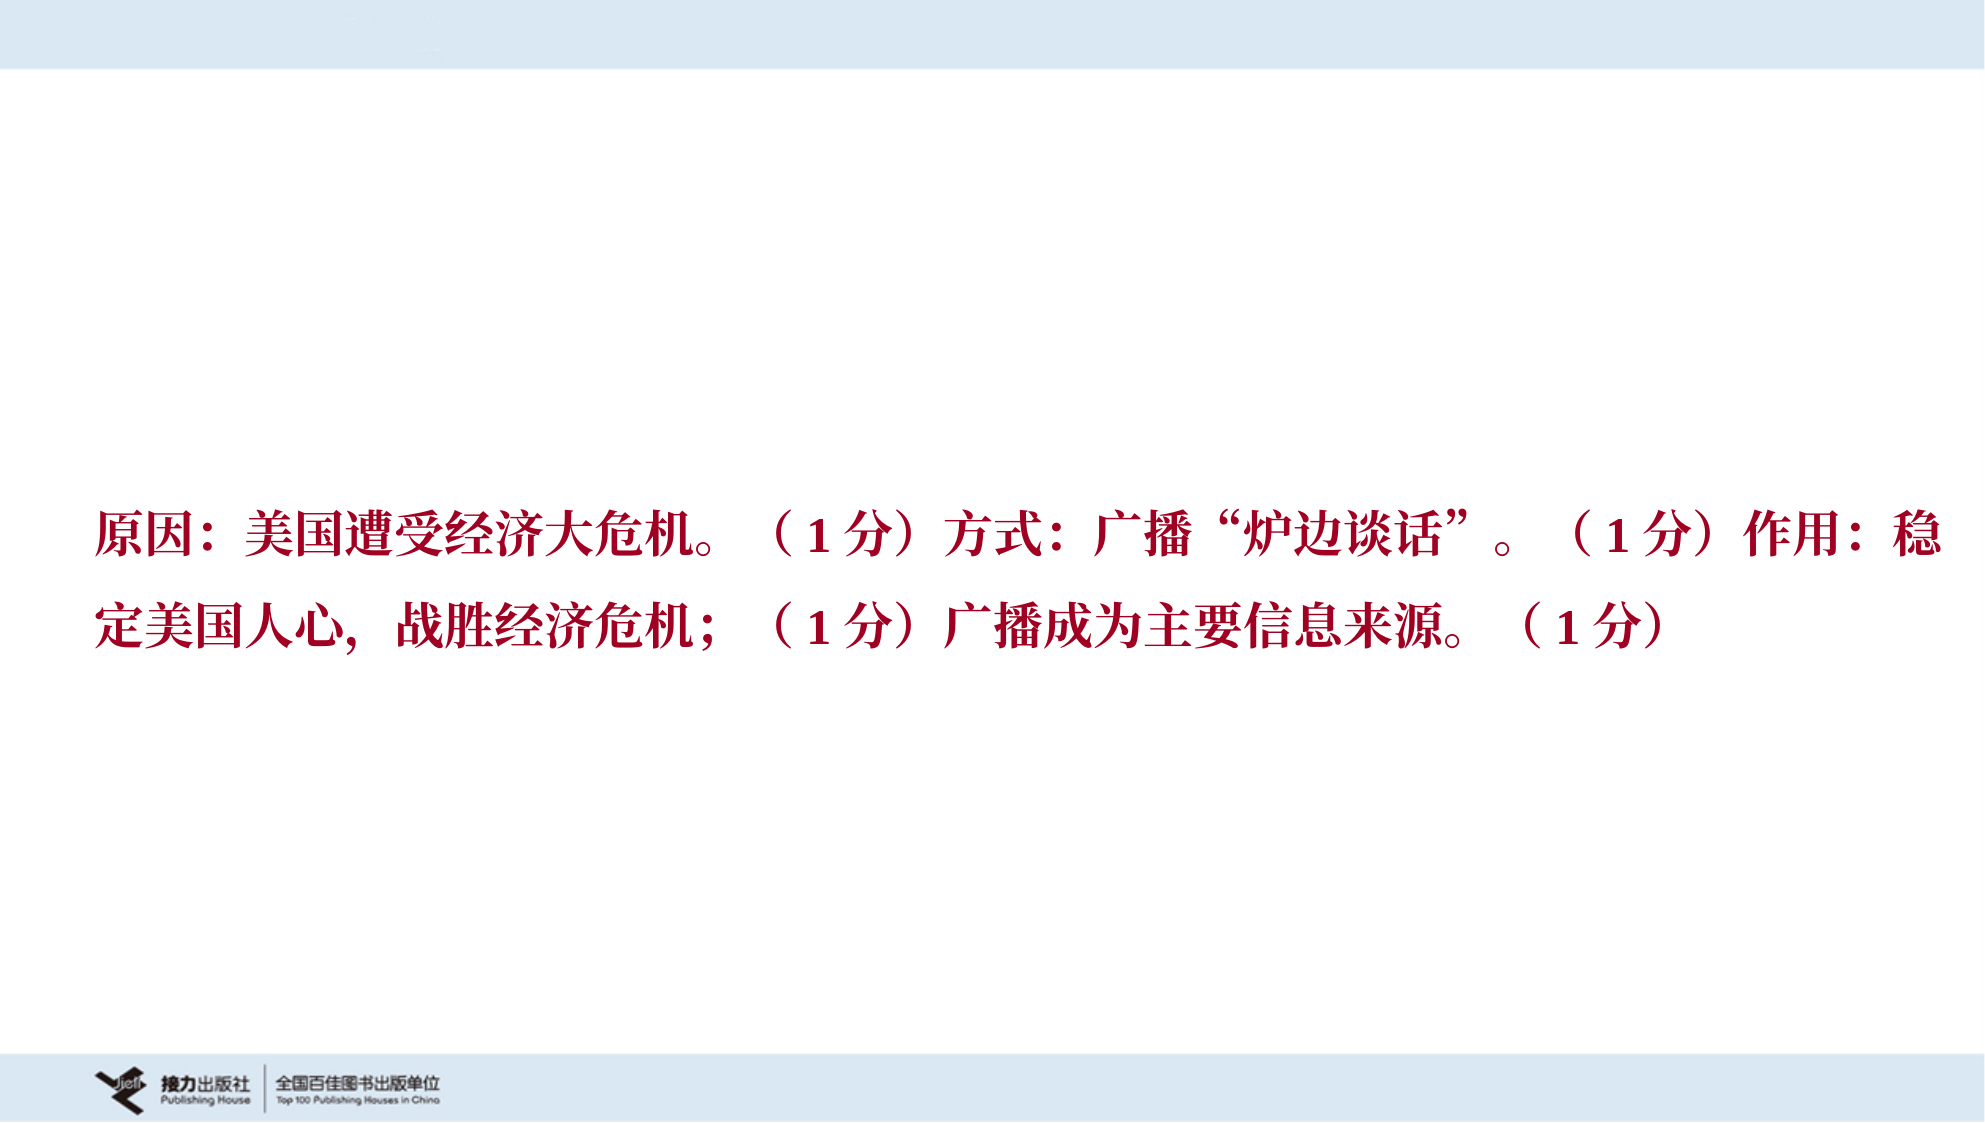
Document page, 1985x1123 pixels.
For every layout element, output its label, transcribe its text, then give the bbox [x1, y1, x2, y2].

text_box 原因：美国遭受经济大危机。（1分）方式：广播“炉边谈话”。（1分）作用：稳 定美国人心，战胜经济危机；（1分）广播成为主要信息来源。（1分） [94, 471, 1892, 655]
picture [0, 0, 1985, 1122]
